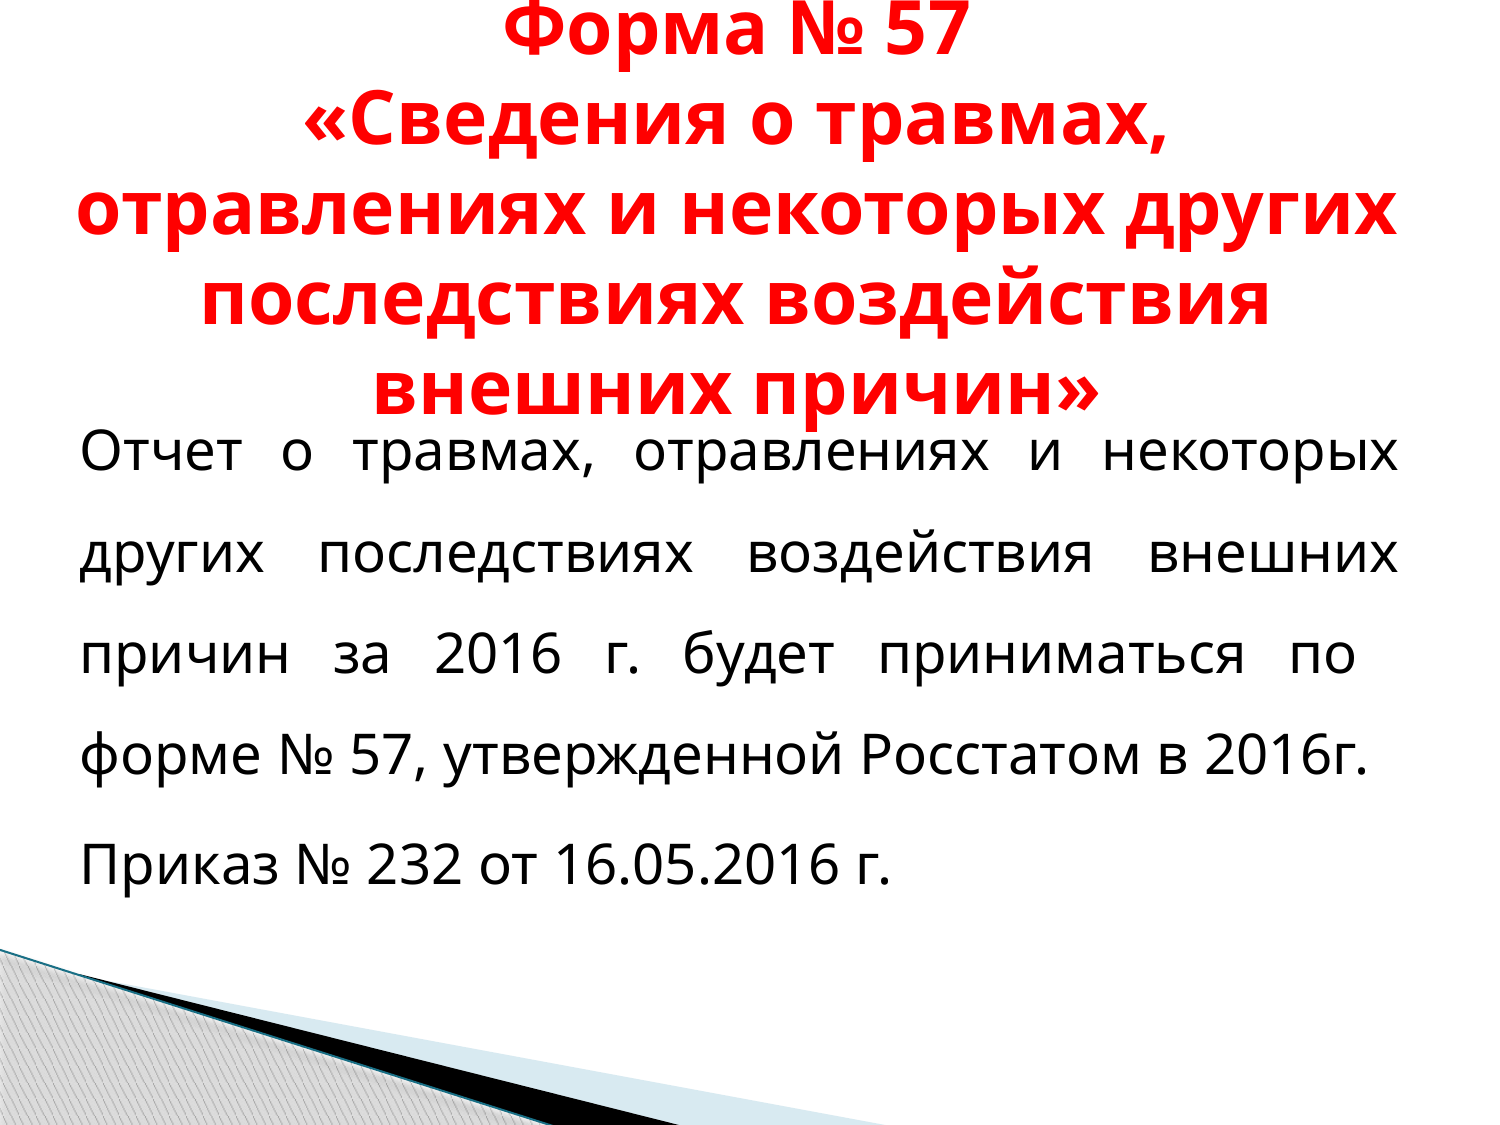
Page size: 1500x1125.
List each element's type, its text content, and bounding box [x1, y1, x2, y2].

title Форма № 57 «Сведения о травмах, отравлениях и некоторых других последствиях воздействия внешних причин» [58, 101, 1415, 399]
list Отчет о травмах, отравлениях и некоторых других последствиях воздействия внешних причин за 2016 г. будет приниматься по форме № 57, утвержденной Росстатом в 2016г. Приказ № 232 от 16.05.2016 г. [64, 399, 1415, 1125]
